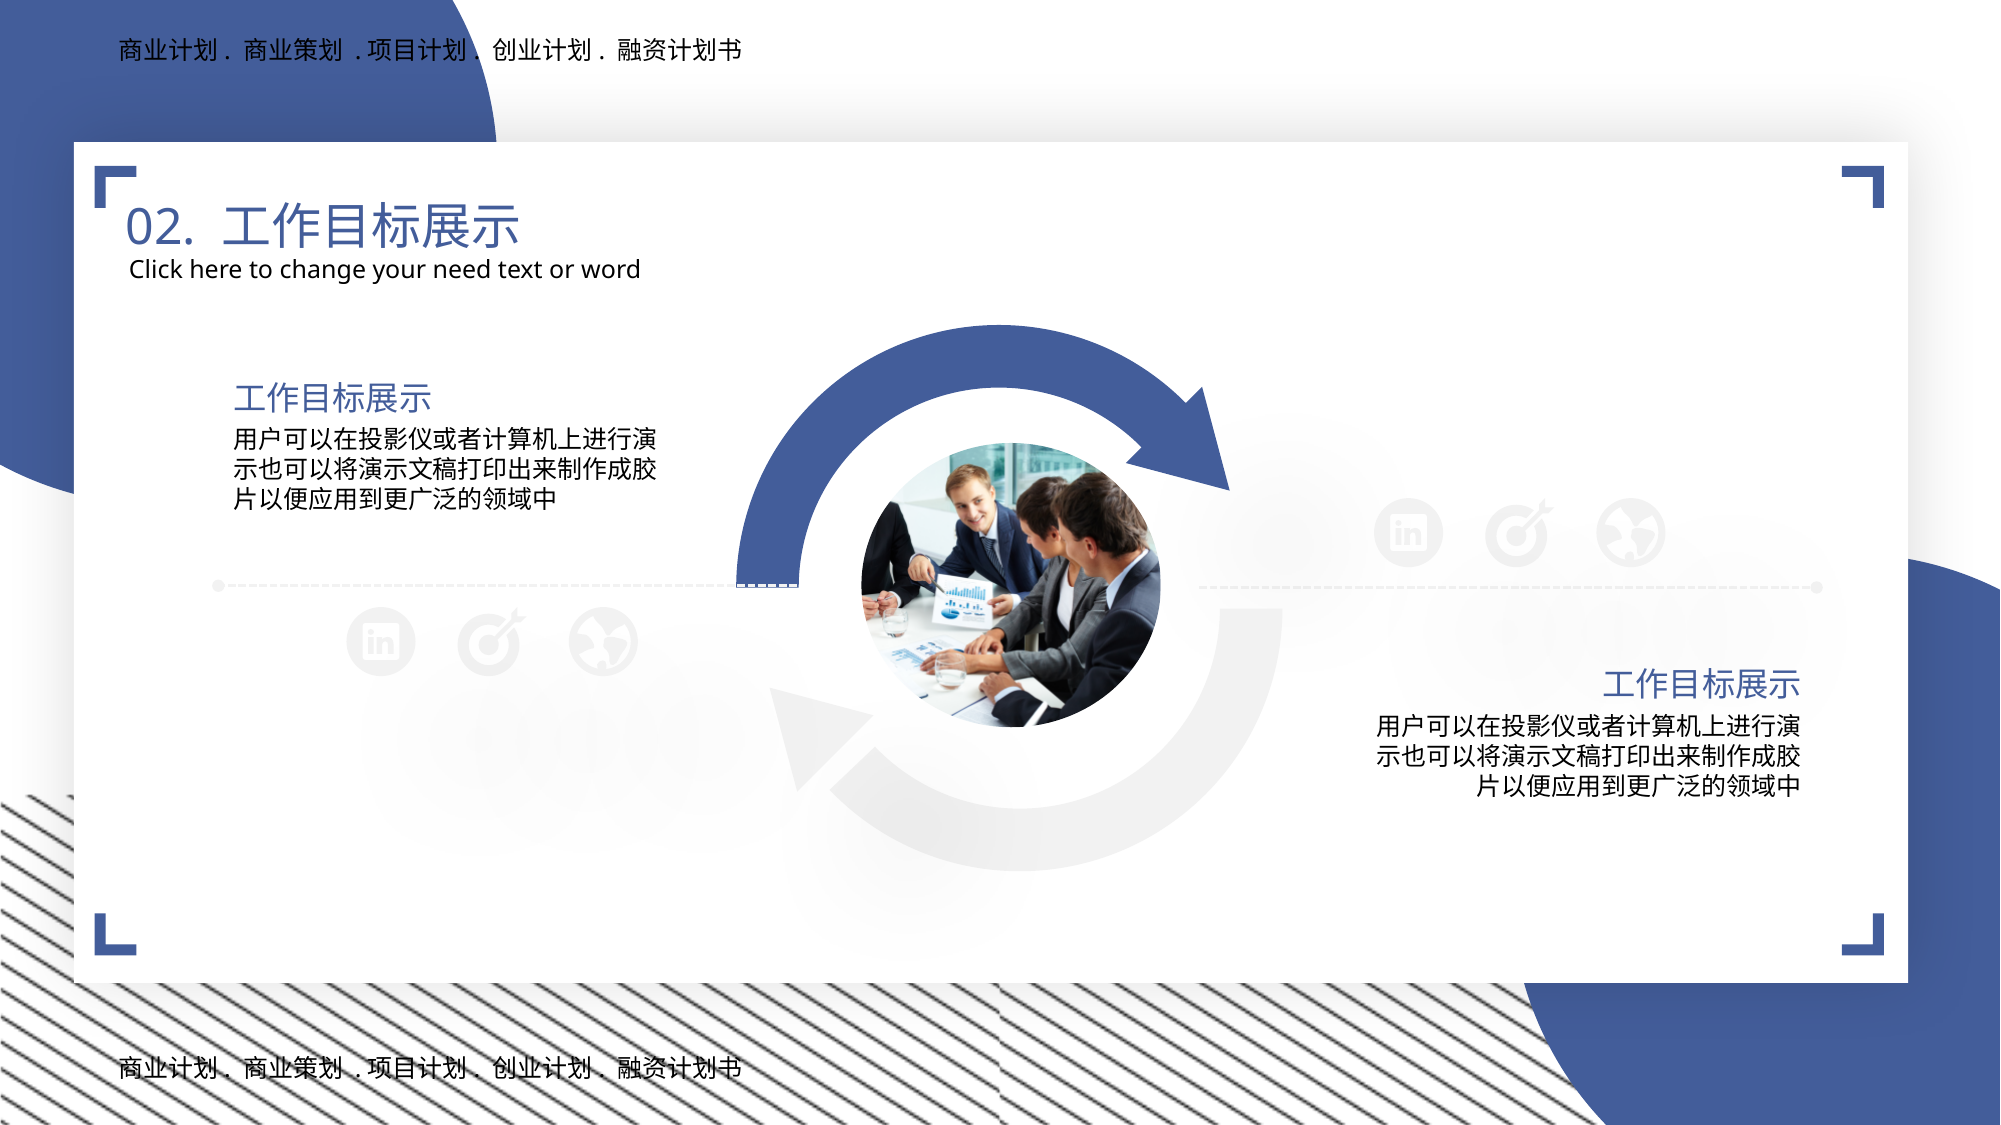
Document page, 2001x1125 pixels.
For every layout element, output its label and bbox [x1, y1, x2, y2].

text_box [91, 983, 1909, 1091]
text_box [218, 361, 687, 523]
text_box [91, 27, 1909, 141]
text_box [1348, 648, 1817, 809]
text_box [114, 187, 733, 292]
text_box [73, 141, 1909, 983]
picture [861, 442, 1161, 728]
text_box [0, 0, 2000, 1125]
